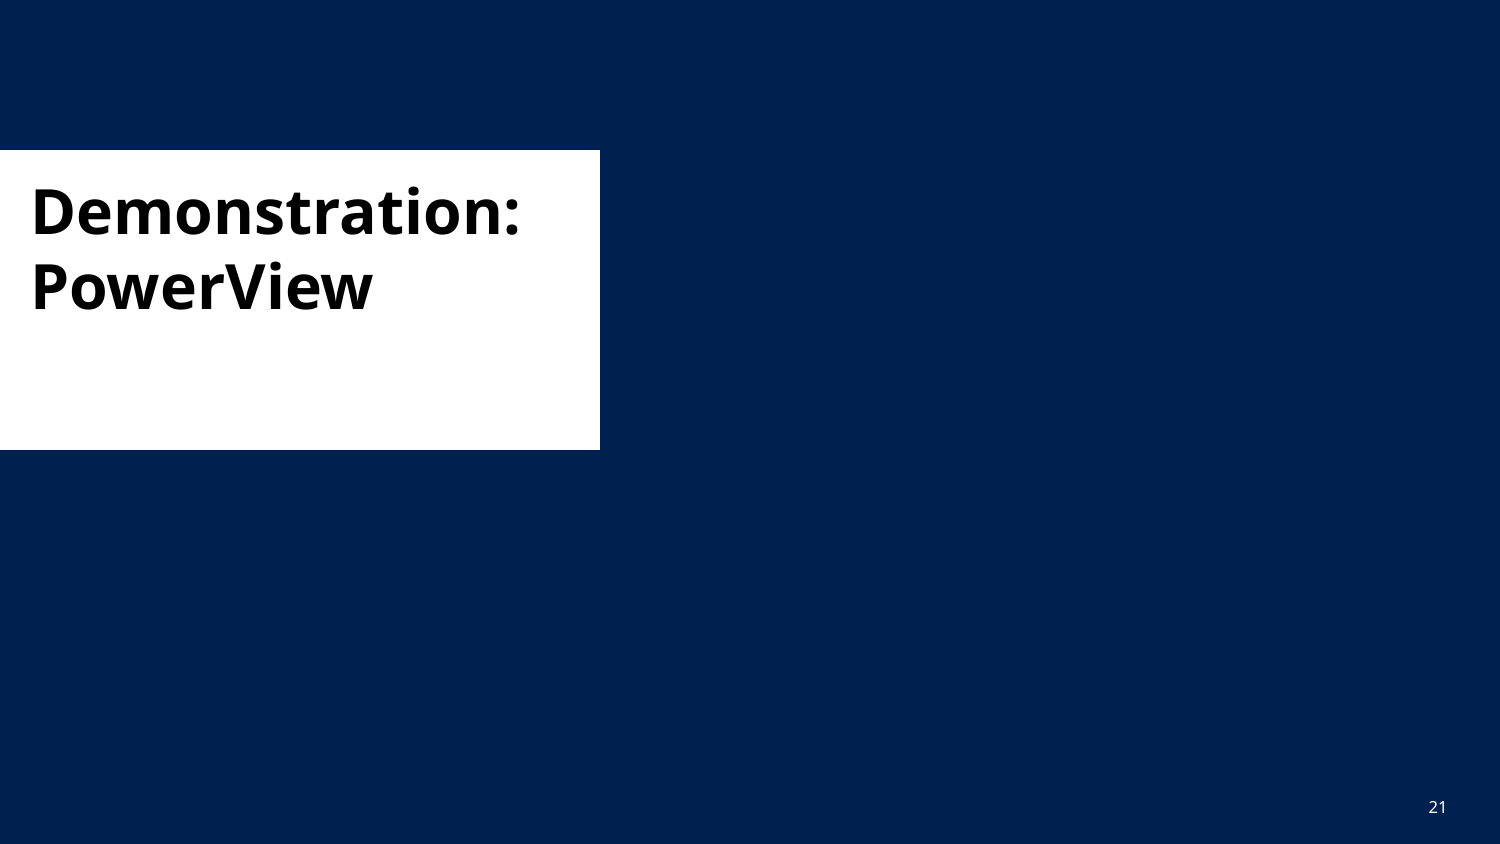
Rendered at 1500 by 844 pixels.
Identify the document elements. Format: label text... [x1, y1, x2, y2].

title Demonstration: PowerView [0, 150, 600, 450]
slide_number 21 [1112, 782, 1463, 827]
